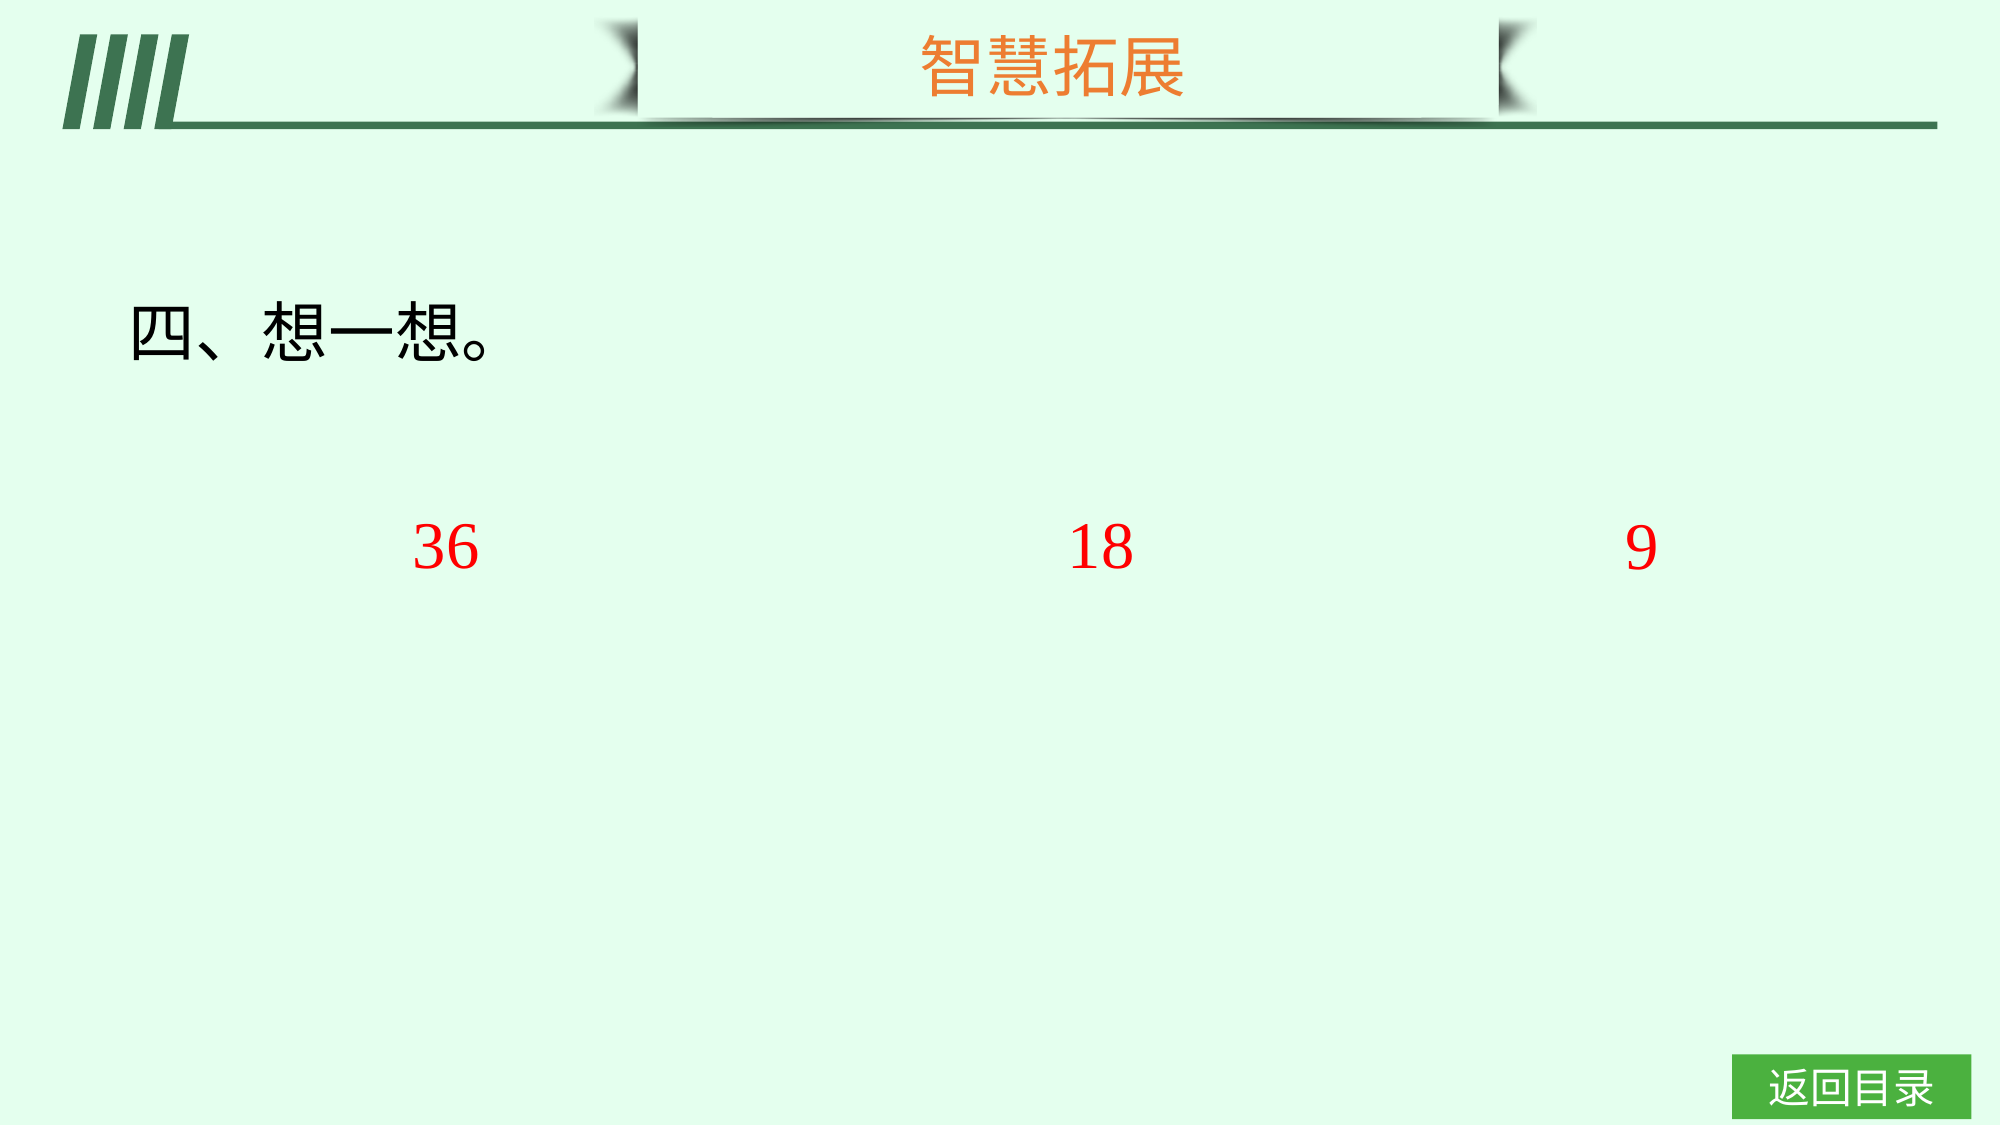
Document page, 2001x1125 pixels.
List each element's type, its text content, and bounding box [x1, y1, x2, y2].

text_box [62, 34, 1938, 130]
text_box 9 [1610, 479, 1674, 590]
text_box 36 [397, 478, 495, 589]
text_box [594, 16, 1537, 127]
text_box 18 [1053, 478, 1150, 589]
